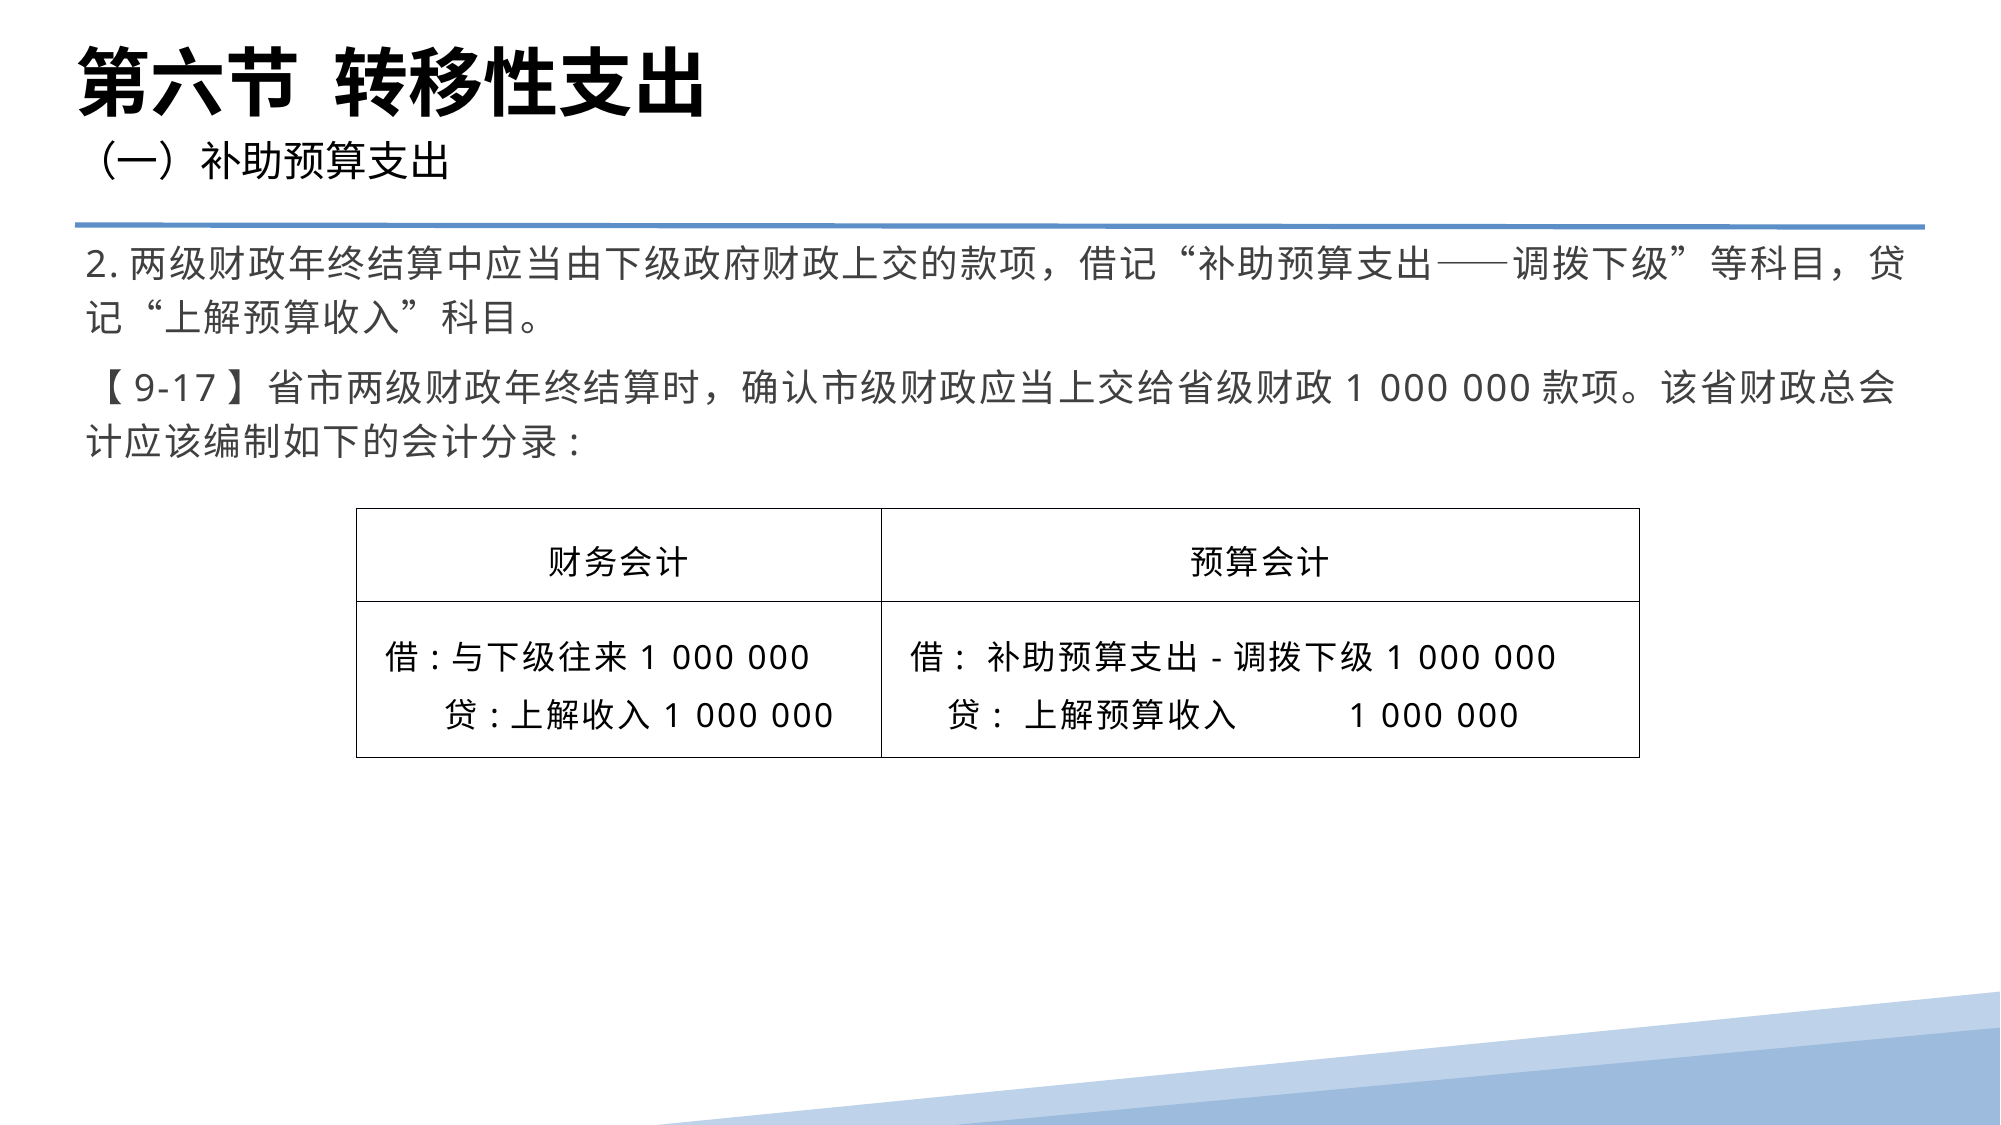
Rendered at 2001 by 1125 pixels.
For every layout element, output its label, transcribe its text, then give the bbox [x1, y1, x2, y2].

table_header 财务会计 [357, 509, 881, 601]
table_cell 借:与下级往来1 000 000 贷:上解收入1 000 000 [357, 602, 881, 757]
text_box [74, 224, 1925, 228]
table_cell 借: 补助预算支出-调拨下级1 000 000 贷: 上解预算收入 1 000 000 [882, 602, 1639, 757]
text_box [656, 991, 2000, 1125]
text_box （一）补助预算支出 [75, 124, 1925, 200]
table_header 预算会计 [882, 509, 1639, 601]
text_box 2.两级财政年终结算中应当由下级政府财政上交的款项，借记“补助预算支出——调拨下级”等科目，贷记“上解预算收入”科目。 【9-17】省市两级财政年终结算时，确认市级财政应当上交给省级财政1 000 000款项。该省财政总会计应该编制如下的会计分录: [75, 228, 1925, 527]
text_box 第六节 转移性支出 [75, 24, 1925, 124]
